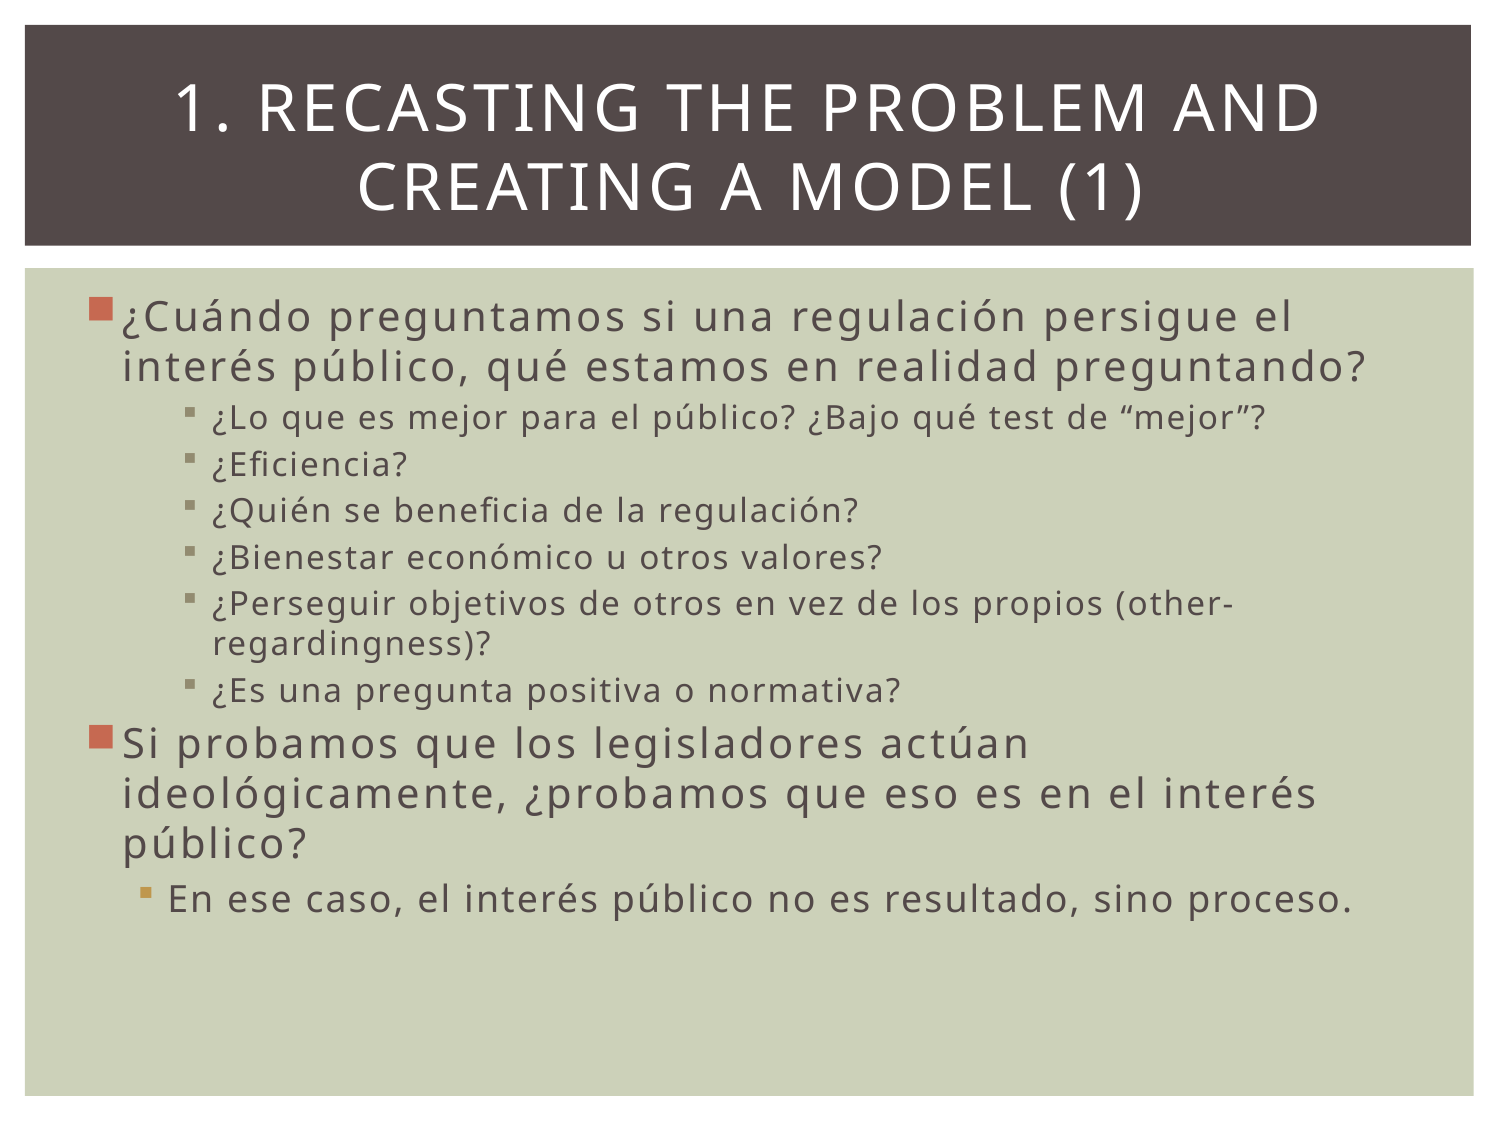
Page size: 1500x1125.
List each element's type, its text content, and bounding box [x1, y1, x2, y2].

title 1. Recasting the problem and creating a model (1) [62, 58, 1438, 232]
list ¿Cuándo preguntamos si una regulación persigue el interés público, qué estamos en realidad preguntando? ¿Lo que es mejor para el público? ¿Bajo qué test de “mejor”? ¿Eficiencia? ¿Quién se beneficia de la regulación? ¿Bienestar económico u otros valores? ¿Perseguir objetivos de otros en vez de los propios (other-regardingness)? ¿Es una pregunta positiva o normativa? Si probamos que los legisladores actúan ideológicamente, ¿probamos que eso es en el interés público? En ese caso, el interés público no es resultado, sino proceso. [62, 281, 1442, 1005]
